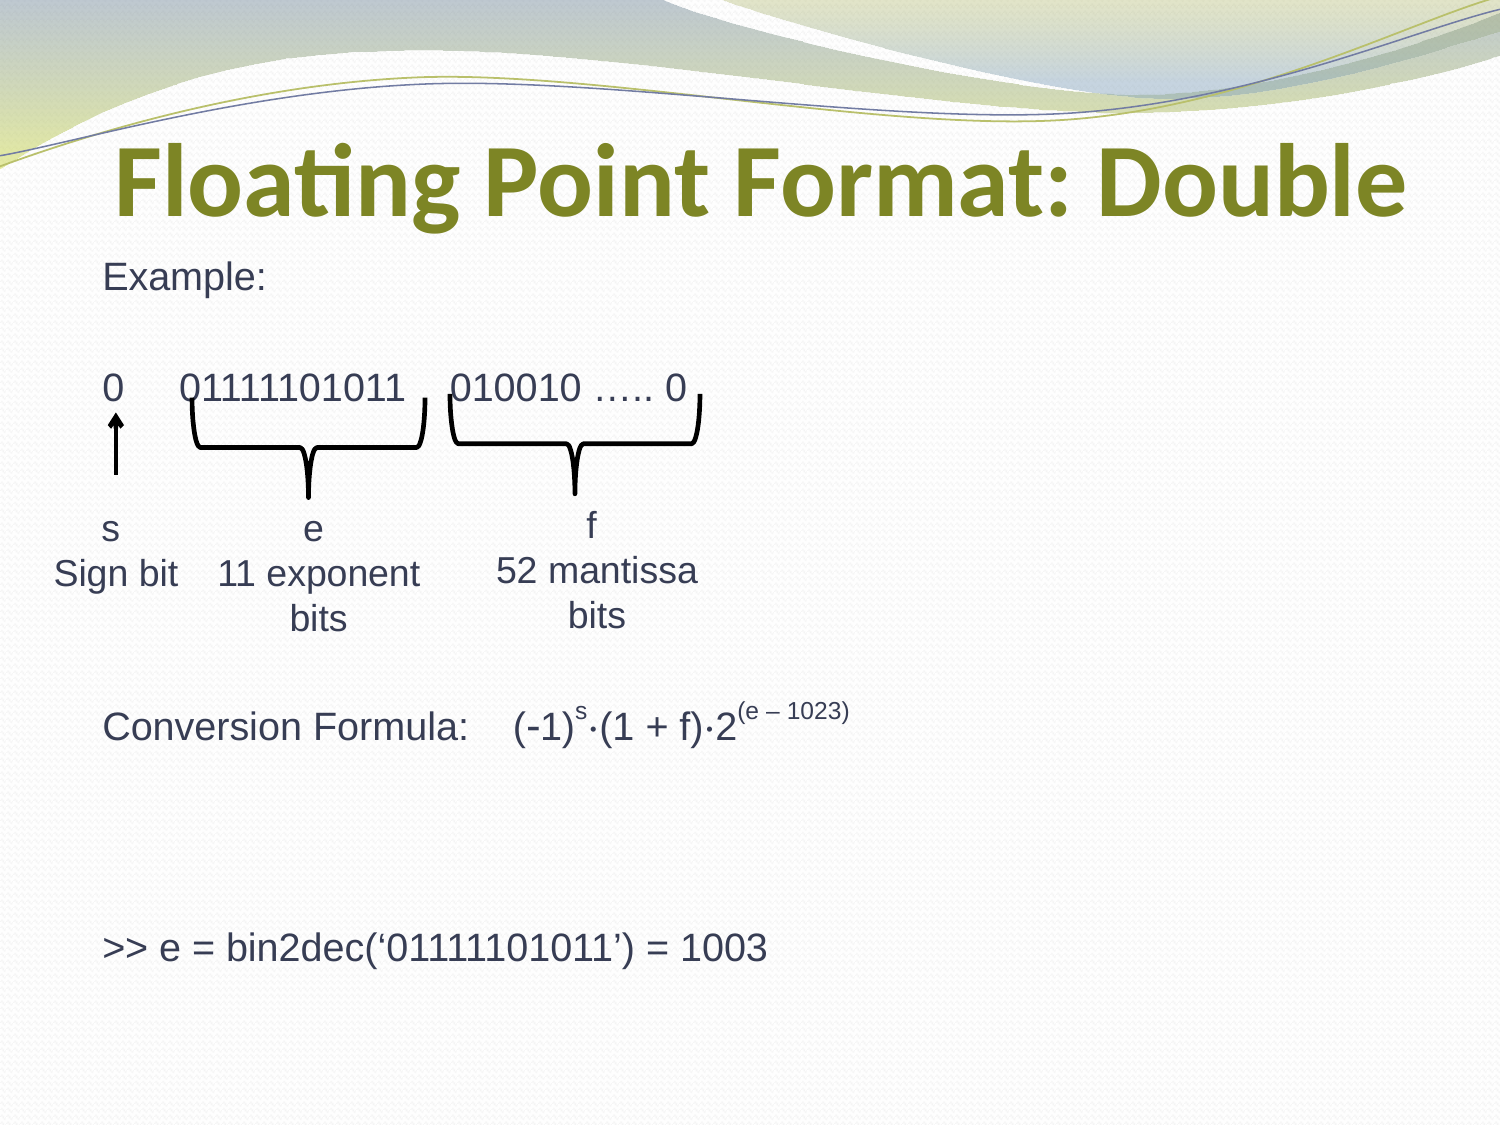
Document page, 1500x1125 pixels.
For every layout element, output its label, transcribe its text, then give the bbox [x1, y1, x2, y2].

title Floating Point Format: Double [86, 50, 1437, 238]
text_box e 11 exponent bits [187, 496, 450, 647]
text_box s Sign bit [22, 496, 187, 602]
text_box [449, 393, 701, 493]
text_box f 52 mantissa bits [465, 493, 729, 644]
text_box [191, 397, 426, 496]
